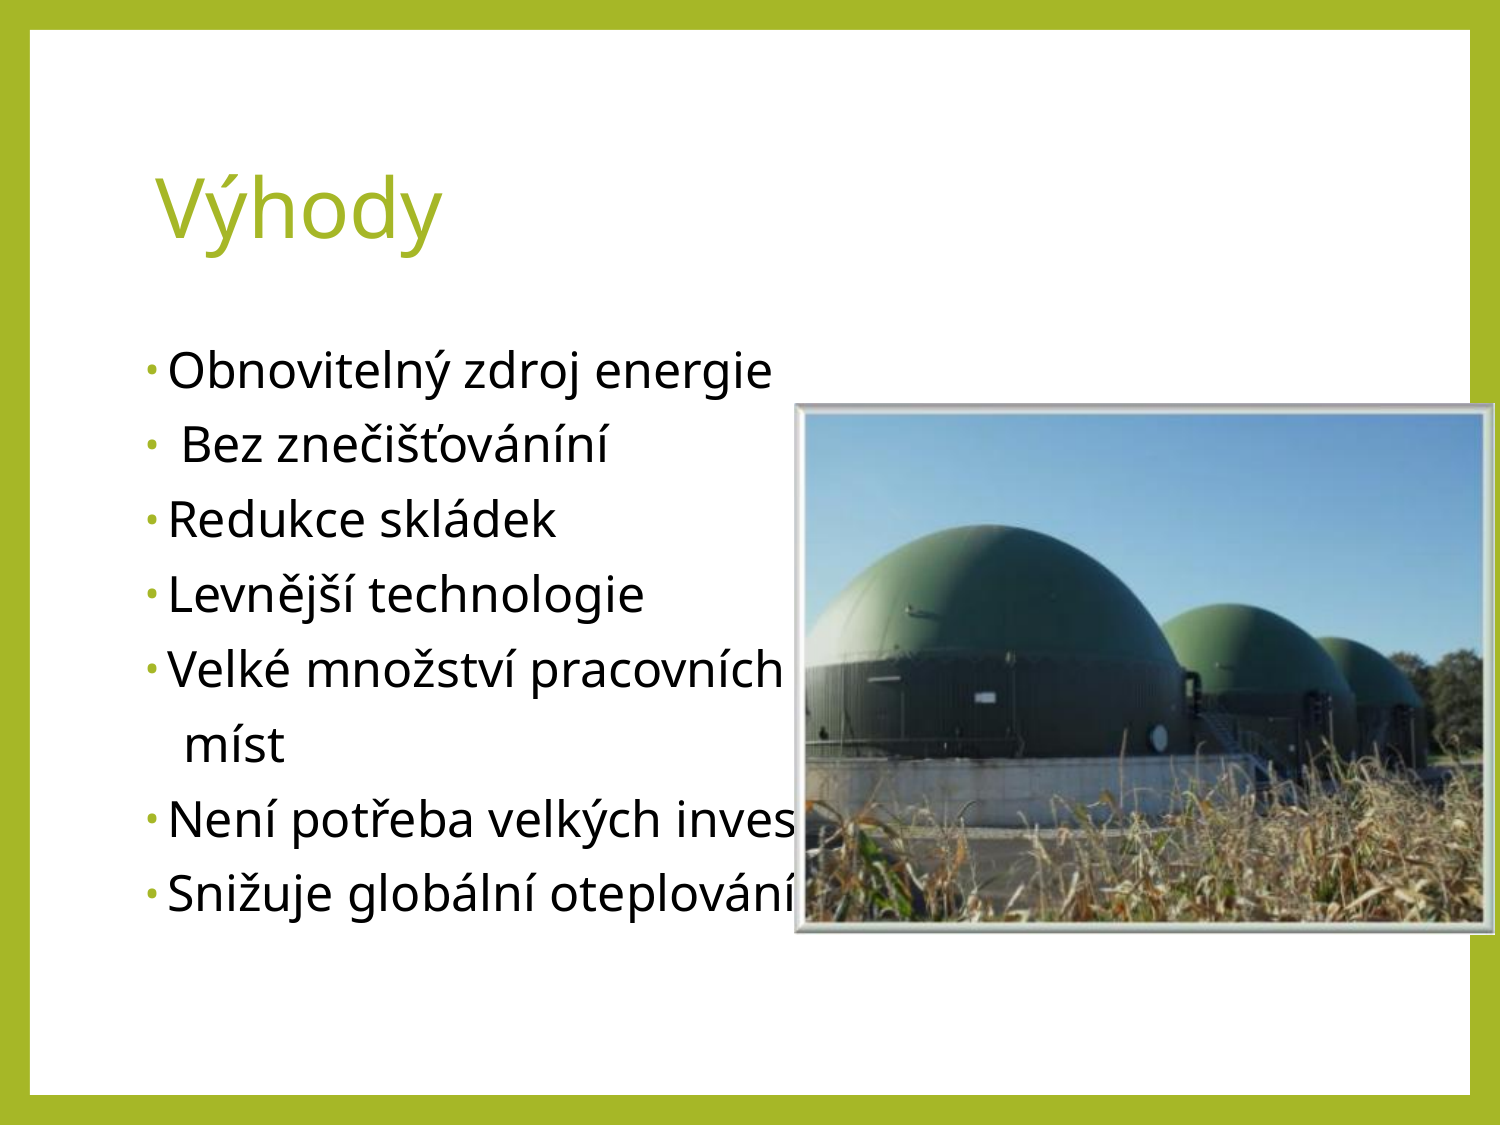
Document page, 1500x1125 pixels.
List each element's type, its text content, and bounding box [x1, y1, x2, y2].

title Výhody [140, 99, 1356, 323]
list Obnovitelný zdroj energie Bez znečišťováníní Redukce skládek Levnější technologie Velké množství pracovních míst Není potřeba velkých investic Snižuje globální oteplování [123, 337, 1339, 1000]
picture [794, 402, 1495, 935]
